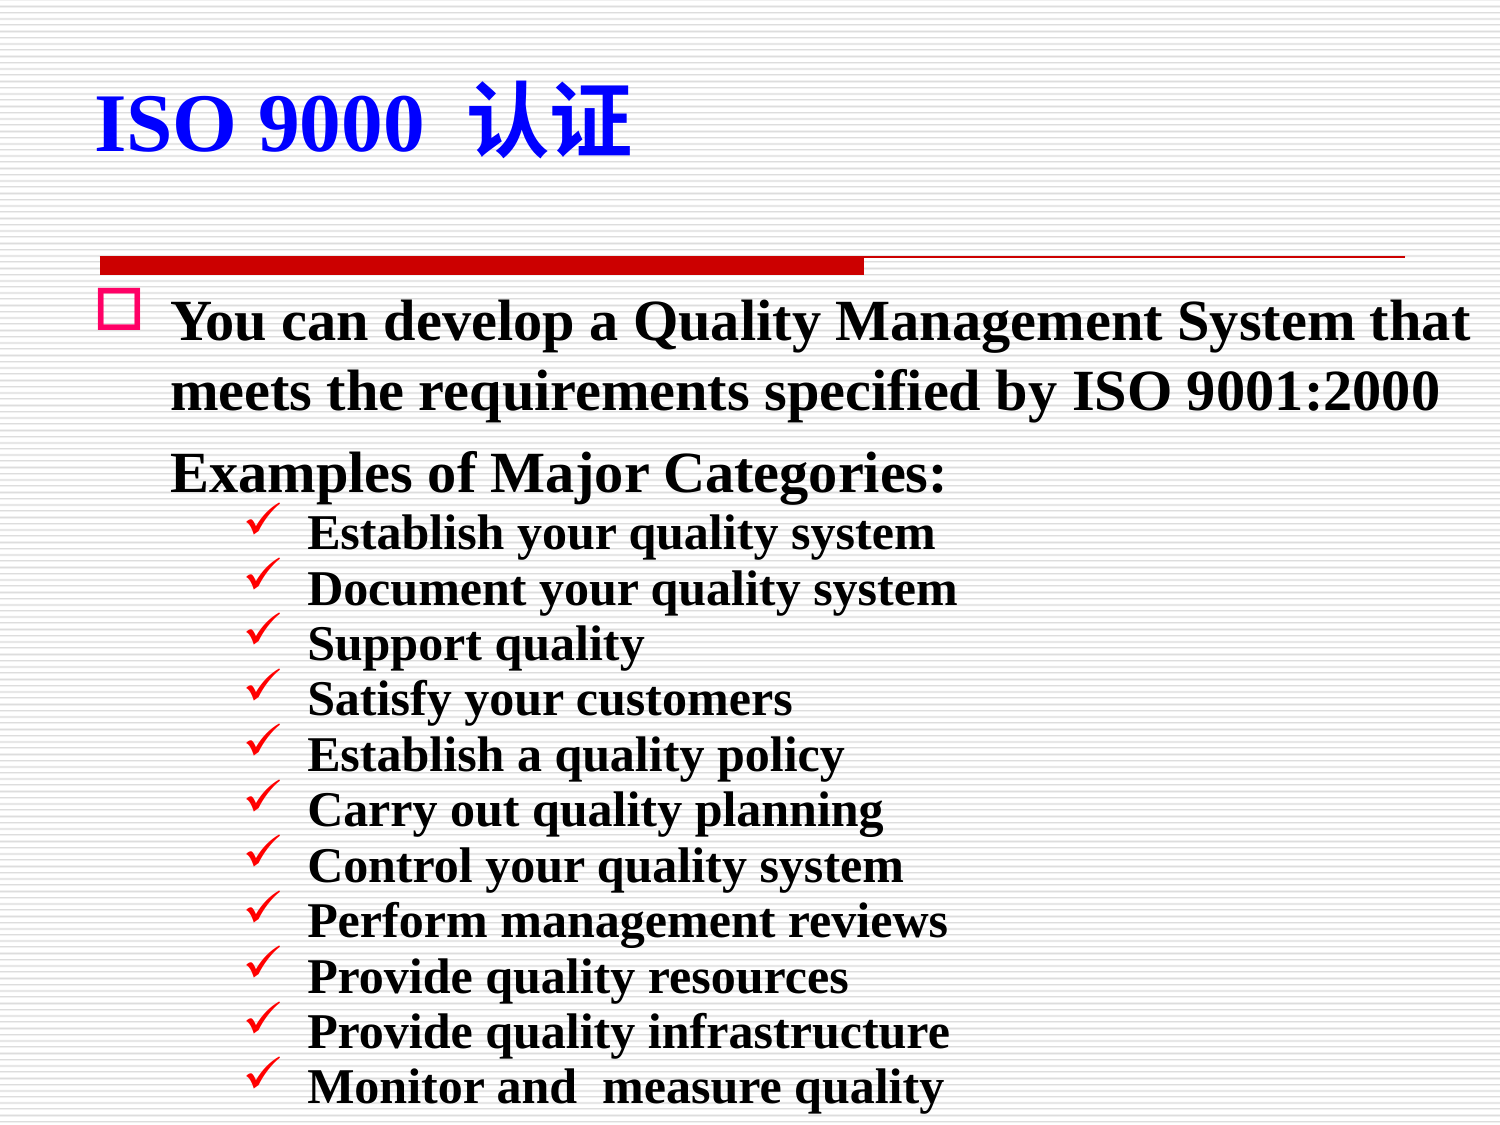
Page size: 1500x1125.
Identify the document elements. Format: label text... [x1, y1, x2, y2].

text_box You can develop a Quality Management System that meets the requirements specified by ISO 9001:2000 Examples of Major Categories: Establish your quality system Document your quality system Support quality Satisfy your customers Establish a quality policy Carry out quality planning Control your quality system Perform management reviews Provide quality resources Provide quality infrastructure Monitor and measure quality [78, 274, 1489, 1100]
text_box ISO 9000 认证 [79, 60, 1430, 173]
picture [0, 0, 1500, 1125]
